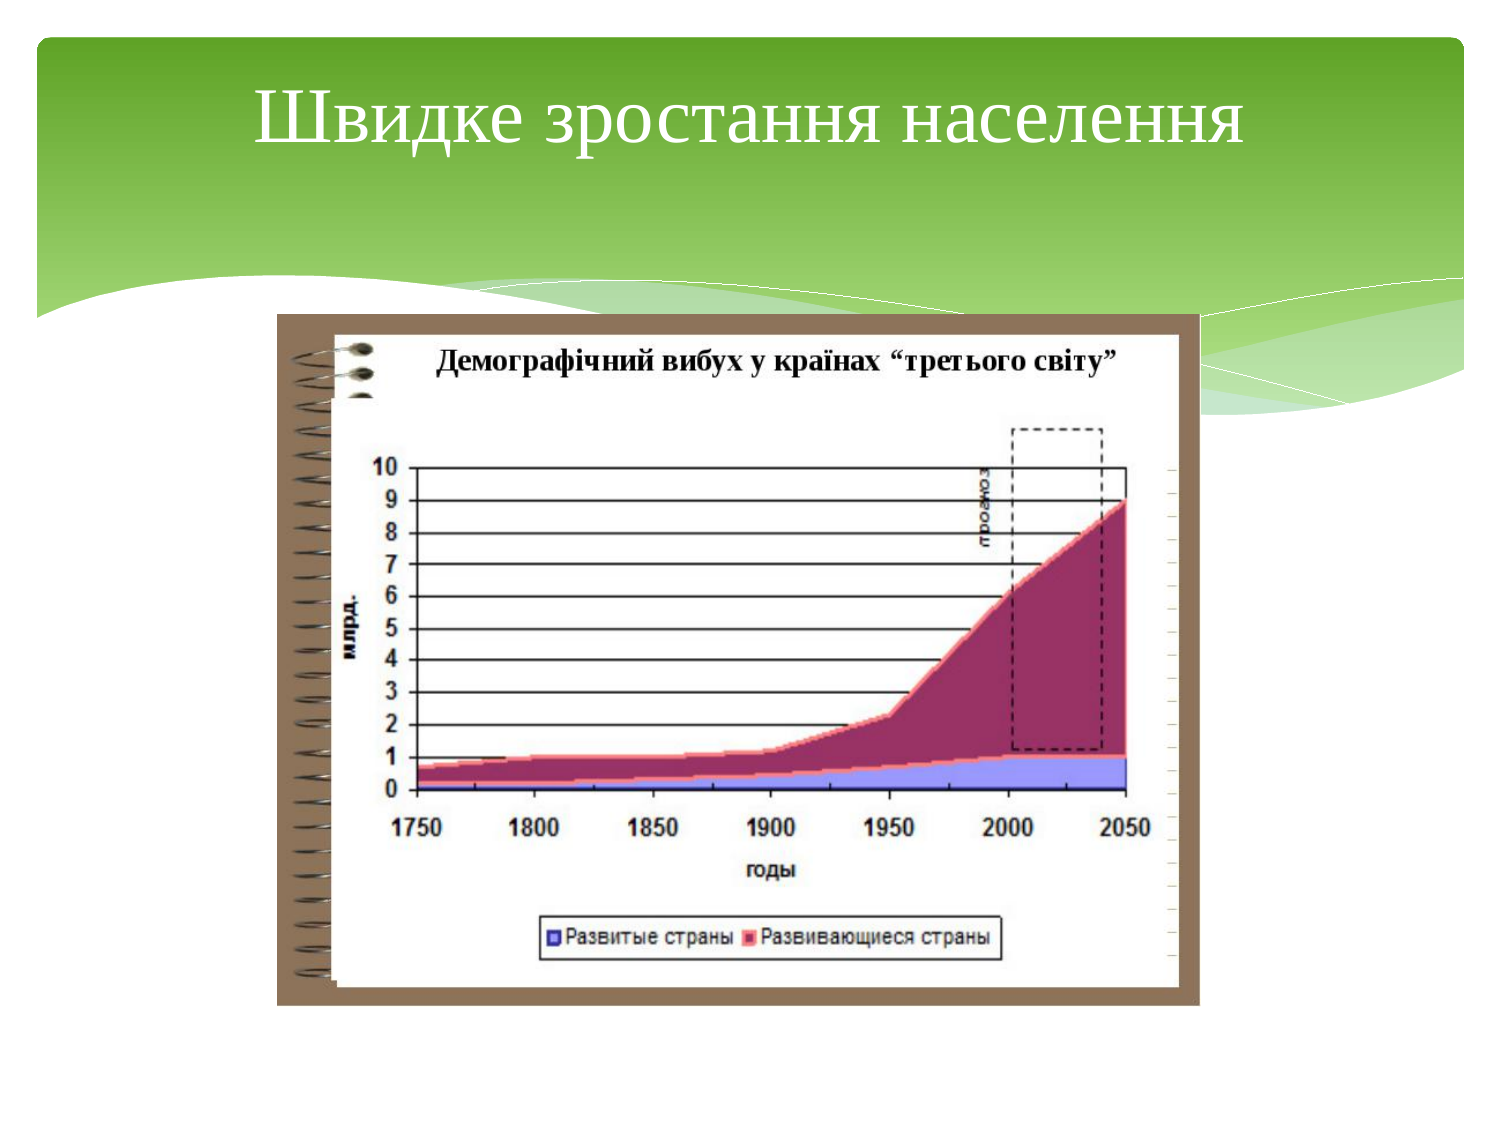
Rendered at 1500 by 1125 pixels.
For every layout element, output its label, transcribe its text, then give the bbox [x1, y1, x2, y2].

picture [277, 314, 1201, 1007]
title Швидке зростання населення [75, 55, 1425, 261]
